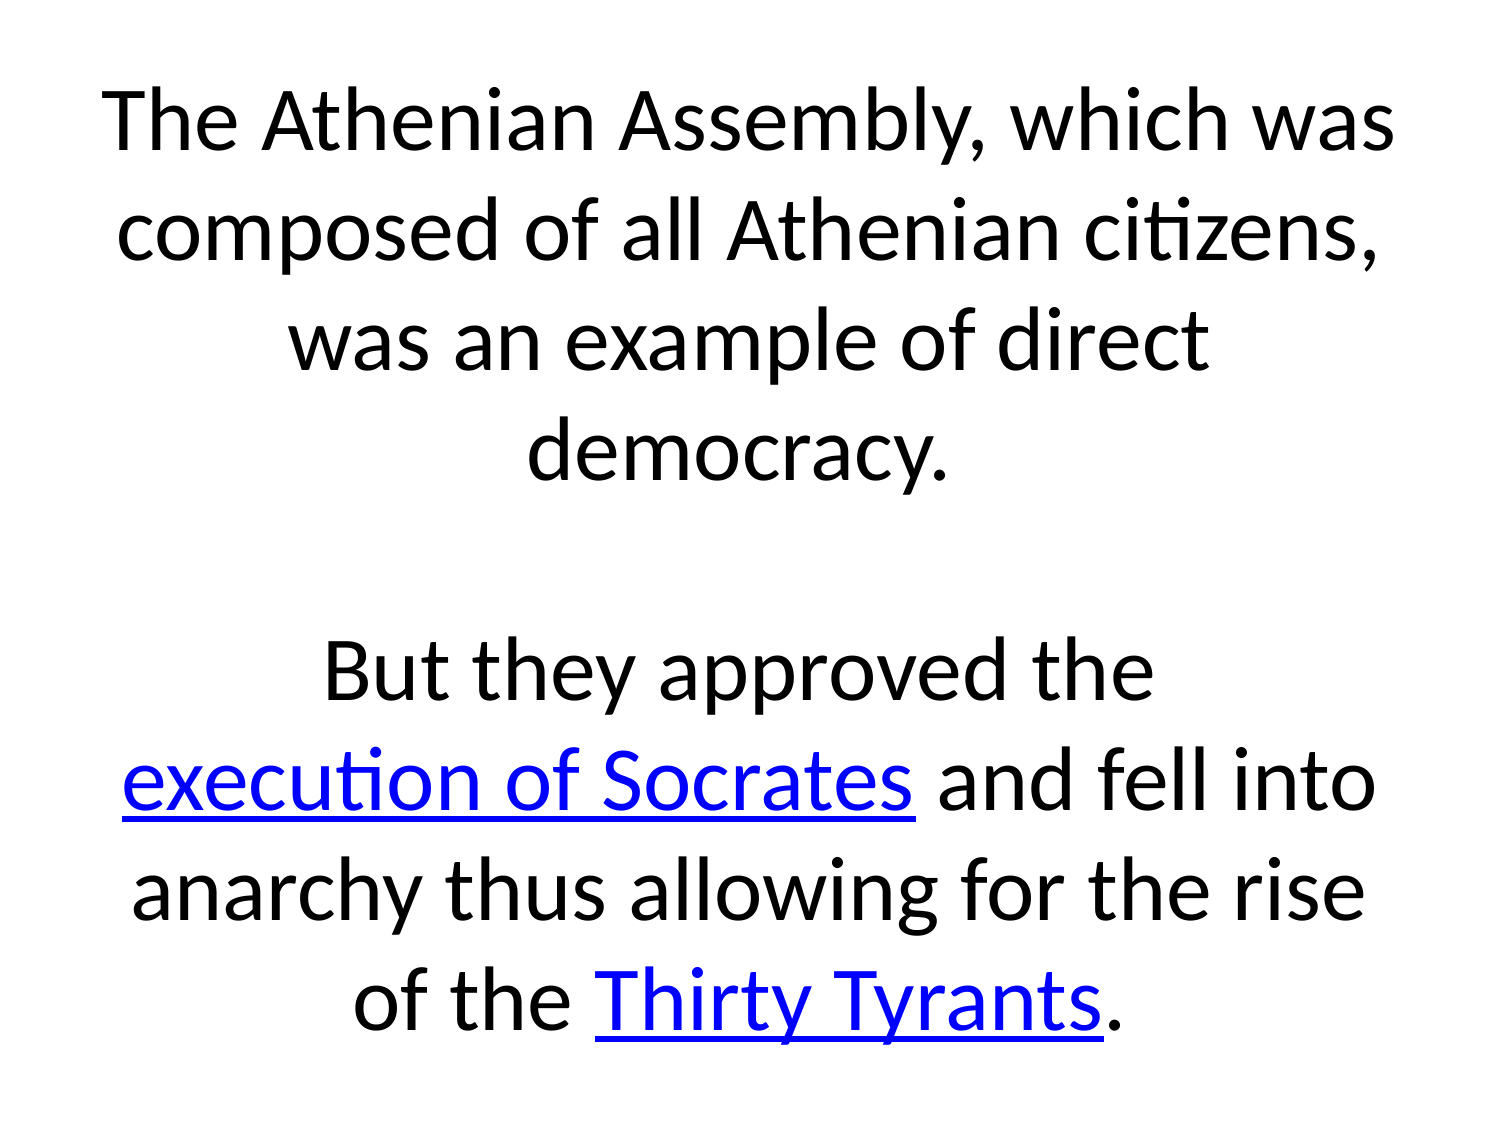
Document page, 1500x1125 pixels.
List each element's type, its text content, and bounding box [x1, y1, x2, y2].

title The Athenian Assembly, which was composed of all Athenian citizens, was an example of direct democracy. But they approved the execution of Socrates and fell into anarchy thus allowing for the rise of the Thirty Tyrants. [74, 44, 1426, 1063]
